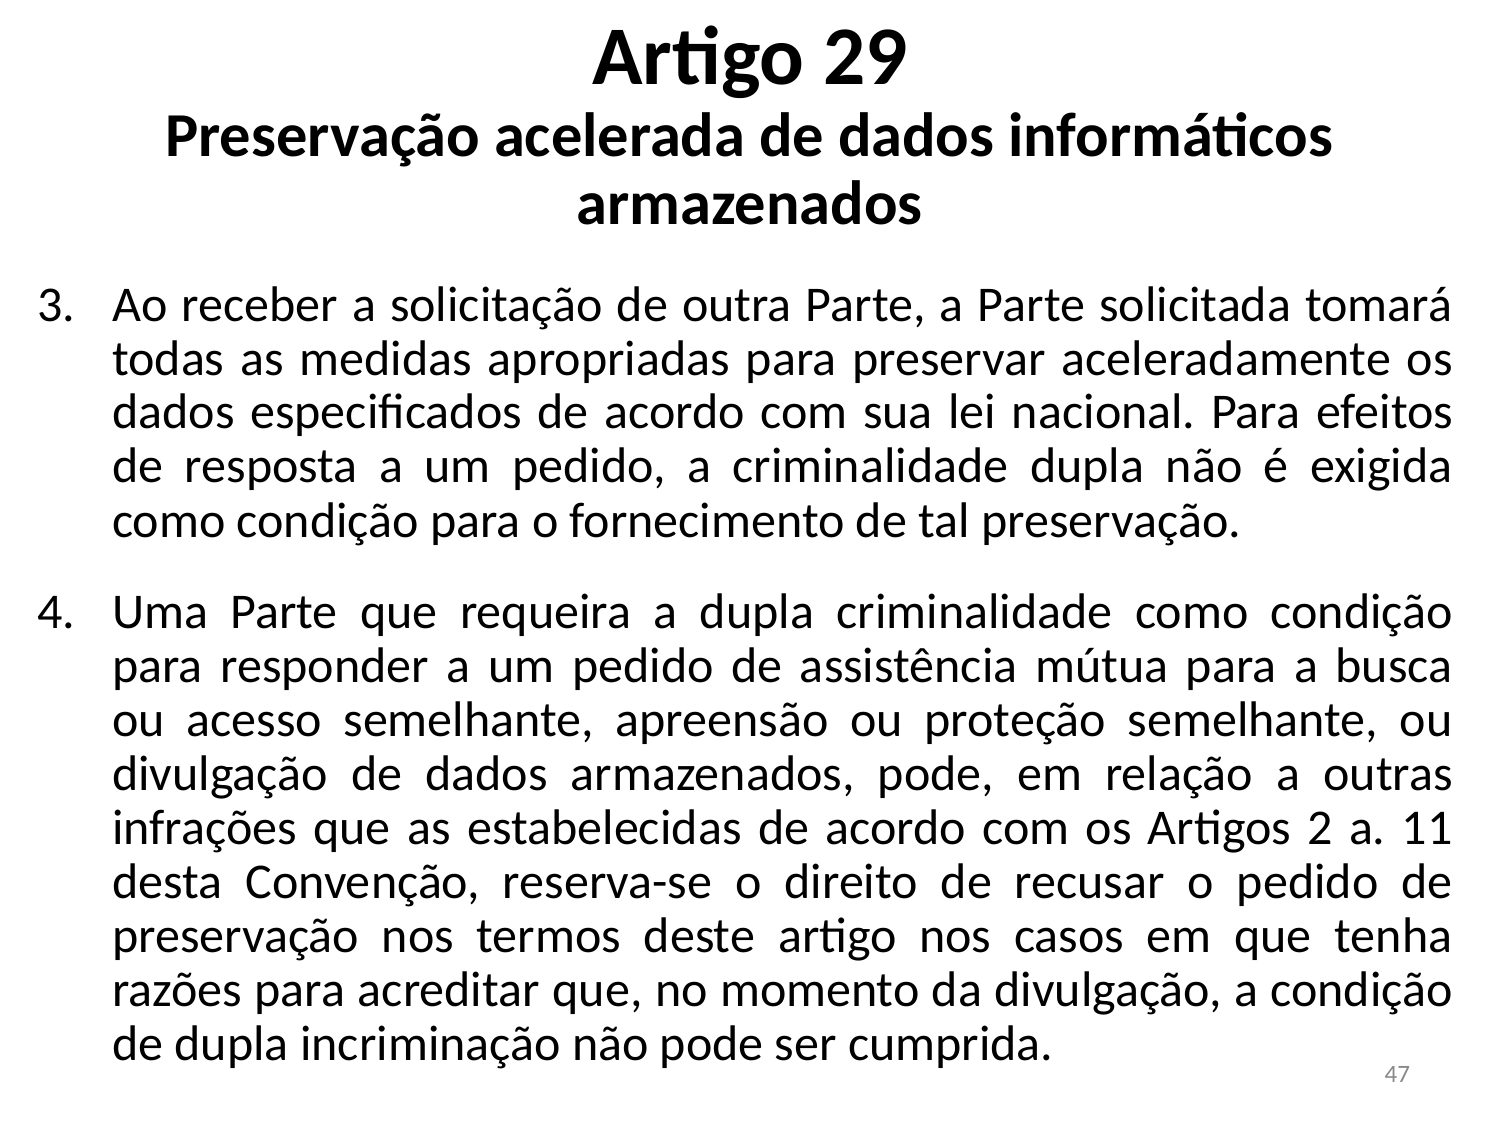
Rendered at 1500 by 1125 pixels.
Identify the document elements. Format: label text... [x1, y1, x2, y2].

title Artigo 29 Preservação acelerada de dados informáticos armazenados [75, 45, 1425, 206]
list Ao receber a solicitação de outra Parte, a Parte solicitada tomará todas as medidas apropriadas para preservar aceleradamente os dados especificados de acordo com sua lei nacional. Para efeitos de resposta a um pedido, a criminalidade dupla não é exigida como condição para o fornecimento de tal preservação. Uma Parte que requeira a dupla criminalidade como condição para responder a um pedido de assistência mútua para a busca ou acesso semelhante, apreensão ou proteção semelhante, ou divulgação de dados armazenados, pode, em relação a outras infrações que as estabelecidas de acordo com os Artigos 2 a. 11 desta Convenção, reserva-se o direito de recusar o pedido de preservação nos termos deste artigo nos casos em que tenha razões para acreditar que, no momento da divulgação, a condição de dupla incriminação não pode ser cumprida. [22, 270, 1469, 1086]
slide_number 47 [1074, 1042, 1425, 1103]
